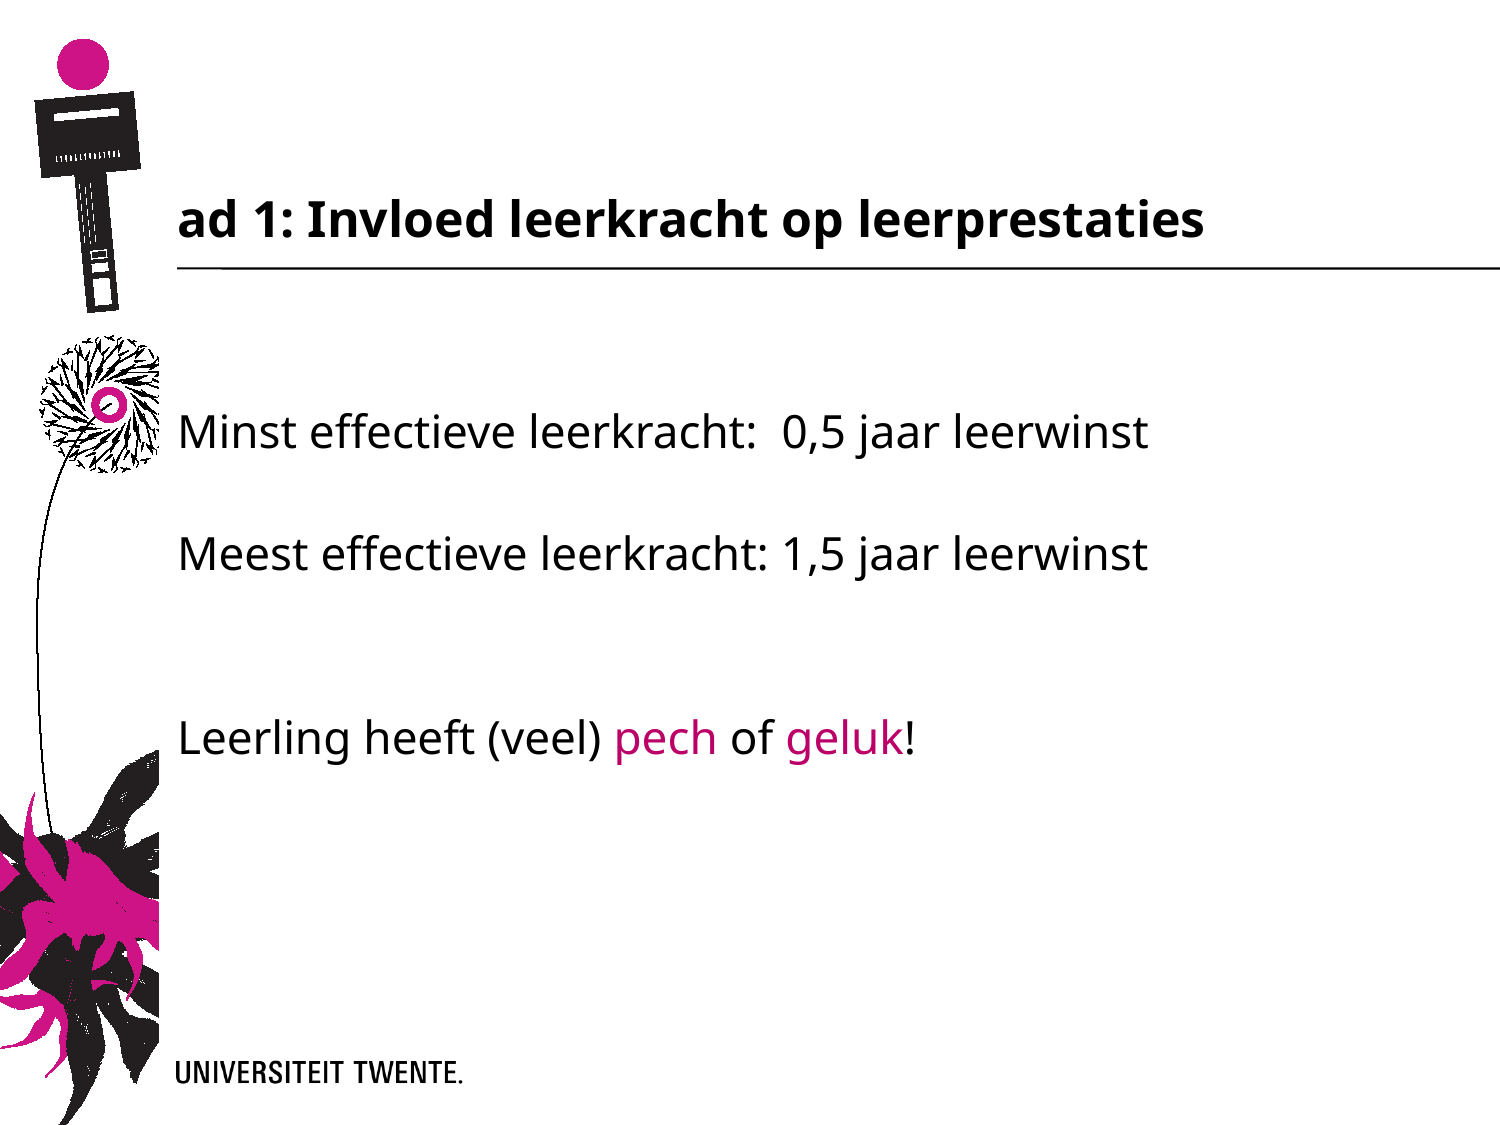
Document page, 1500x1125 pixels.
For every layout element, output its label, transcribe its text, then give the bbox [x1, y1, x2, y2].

picture [0, 0, 482, 1125]
title ad 1: Invloed leerkracht op leerprestaties [177, 90, 1458, 248]
list Minst effectieve leerkracht: 0,5 jaar leerwinst Meest effectieve leerkracht: 1,5 jaar leerwinst Leerling heeft (veel) pech of geluk! [177, 336, 1458, 1024]
